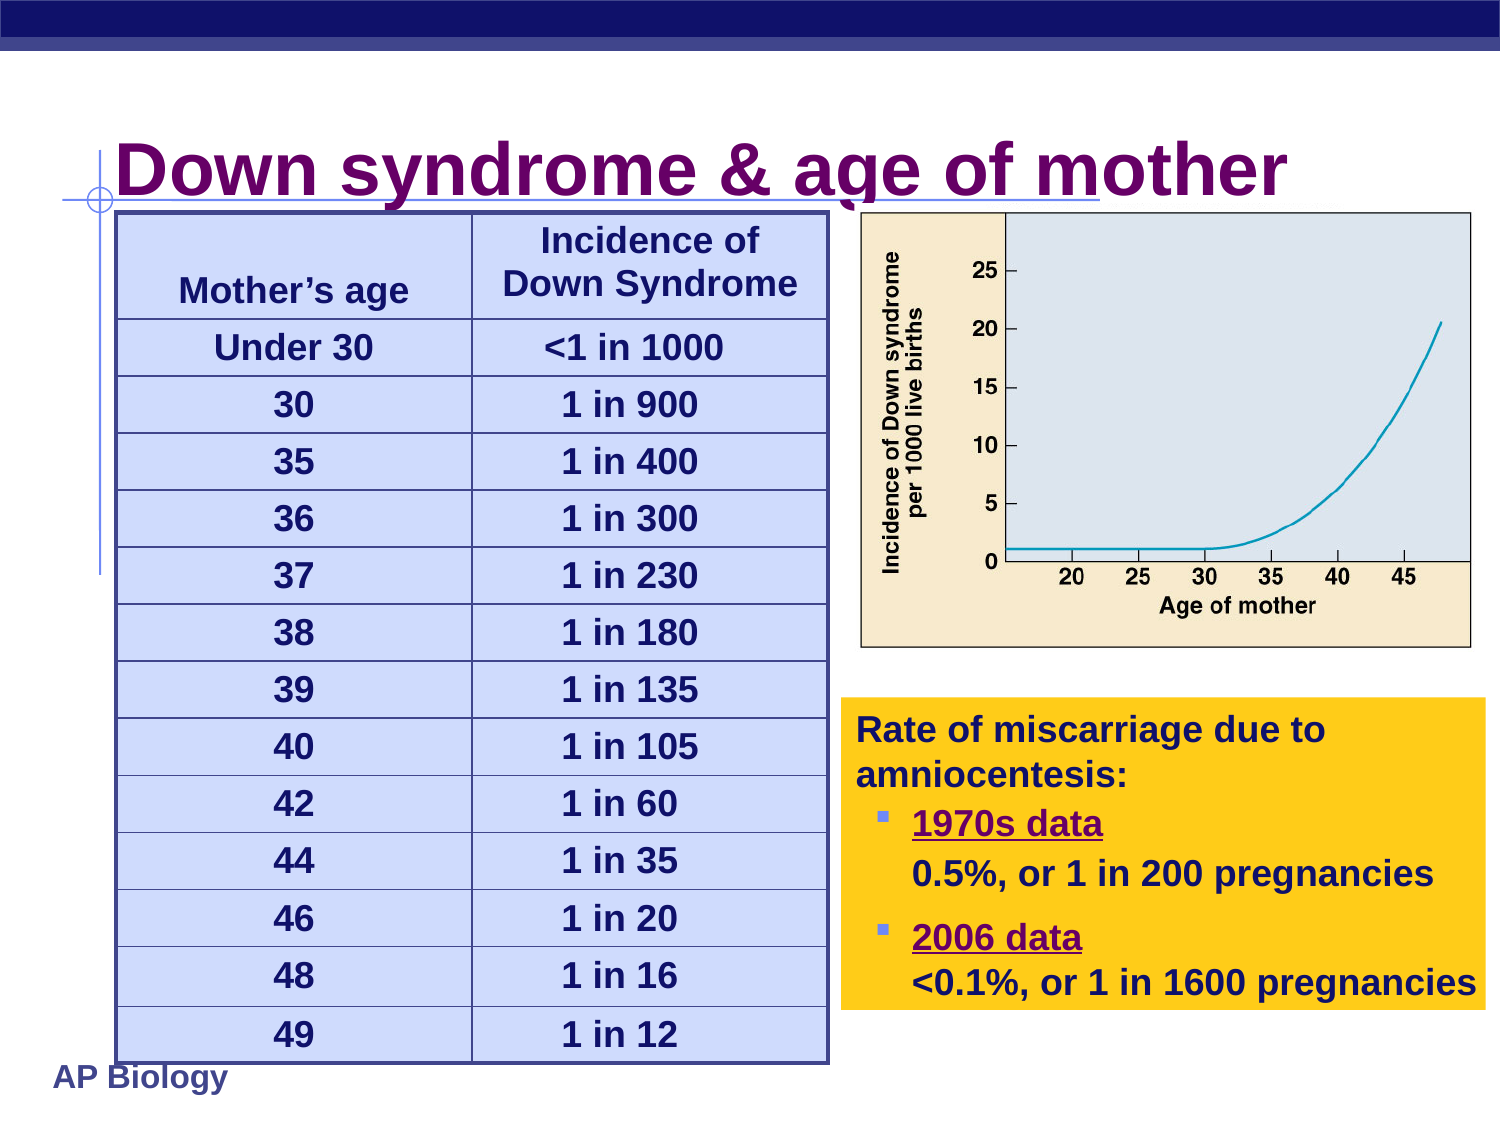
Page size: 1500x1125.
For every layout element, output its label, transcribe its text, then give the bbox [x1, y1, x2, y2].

table_cell 48 [118, 947, 471, 1006]
table_cell 1 in 12 [473, 1007, 826, 1061]
table_cell 46 [118, 890, 471, 946]
table_cell 1 in 35 [473, 833, 826, 889]
table_cell 42 [118, 776, 471, 832]
table_cell 1 in 300 [473, 491, 826, 546]
table_cell 39 [118, 662, 471, 717]
text_box Rate of miscarriage due to amniocentesis: 1970s data 0.5%, or 1 in 200 pregnancies 2006 data <0.1%, or 1 in 1600 pregnancies [841, 697, 1486, 1010]
table_cell 1 in 230 [473, 548, 826, 603]
table_cell 1 in 180 [473, 605, 826, 660]
table_cell 1 in 105 [473, 719, 826, 775]
table_cell 1 in 60 [473, 776, 826, 832]
table_cell <1 in 1000 [473, 320, 826, 375]
table_cell 1 in 20 [473, 890, 826, 946]
table_cell 44 [118, 833, 471, 889]
table_header Incidence of Down Syndrome [473, 215, 826, 318]
table_cell 1 in 135 [473, 662, 826, 717]
table_cell 1 in 16 [473, 947, 826, 1006]
title Down syndrome & age of mother [99, 112, 1375, 238]
table_cell 35 [118, 434, 471, 489]
table_cell 49 [118, 1007, 471, 1061]
table_cell 30 [118, 377, 471, 432]
table_cell 38 [118, 605, 471, 660]
picture [854, 203, 1476, 660]
table_cell 40 [118, 719, 471, 775]
table_cell 1 in 400 [473, 434, 826, 489]
table_cell 37 [118, 548, 471, 603]
table_header Mother’s age [118, 215, 471, 318]
table_cell 1 in 900 [473, 377, 826, 432]
table_cell Under 30 [118, 320, 471, 375]
table_cell 36 [118, 491, 471, 546]
